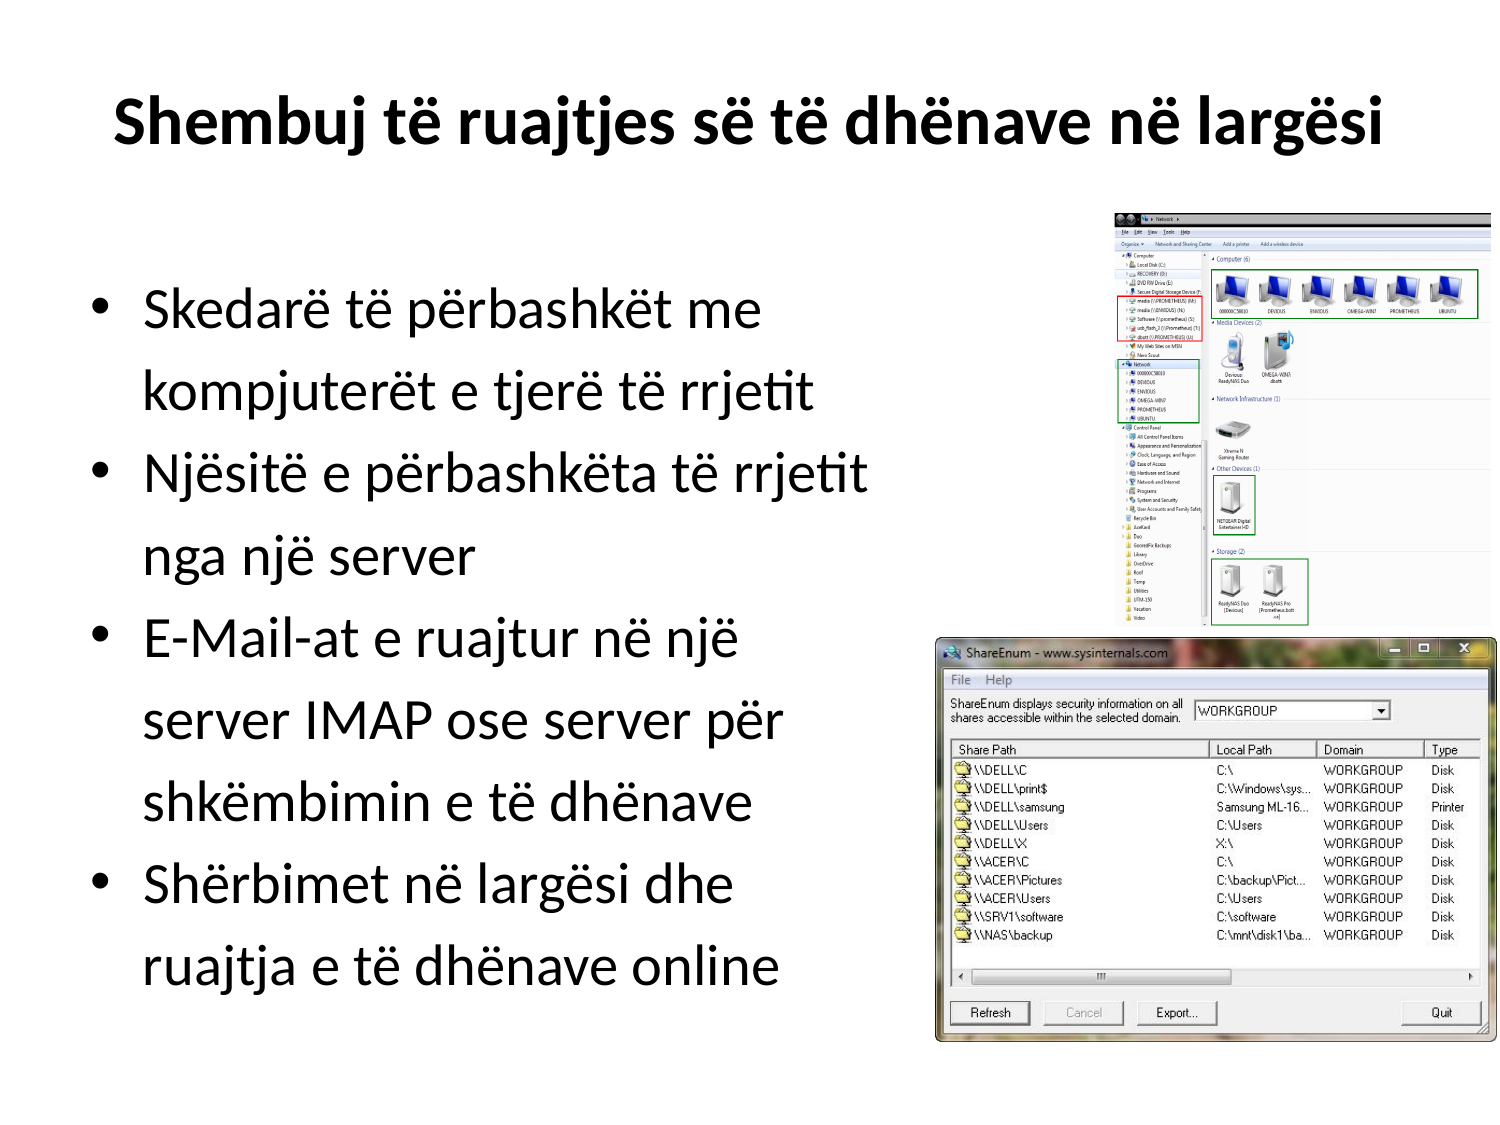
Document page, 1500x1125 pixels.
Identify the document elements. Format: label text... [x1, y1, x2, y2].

picture [935, 637, 1498, 1042]
list Skedarë të përbashkët me kompjuterët e tjerë të rrjetit Njësitë e përbashkëta të rrjetit nga një server E-Mail-at e ruajtur në një server IMAP ose server për shkëmbimin e të dhënave Shërbimet në largësi dhe ruajtja e të dhënave online [75, 262, 1114, 1005]
picture [1114, 212, 1492, 627]
title Shembuj të ruajtjes së të dhënave në largësi [75, 45, 1425, 188]
